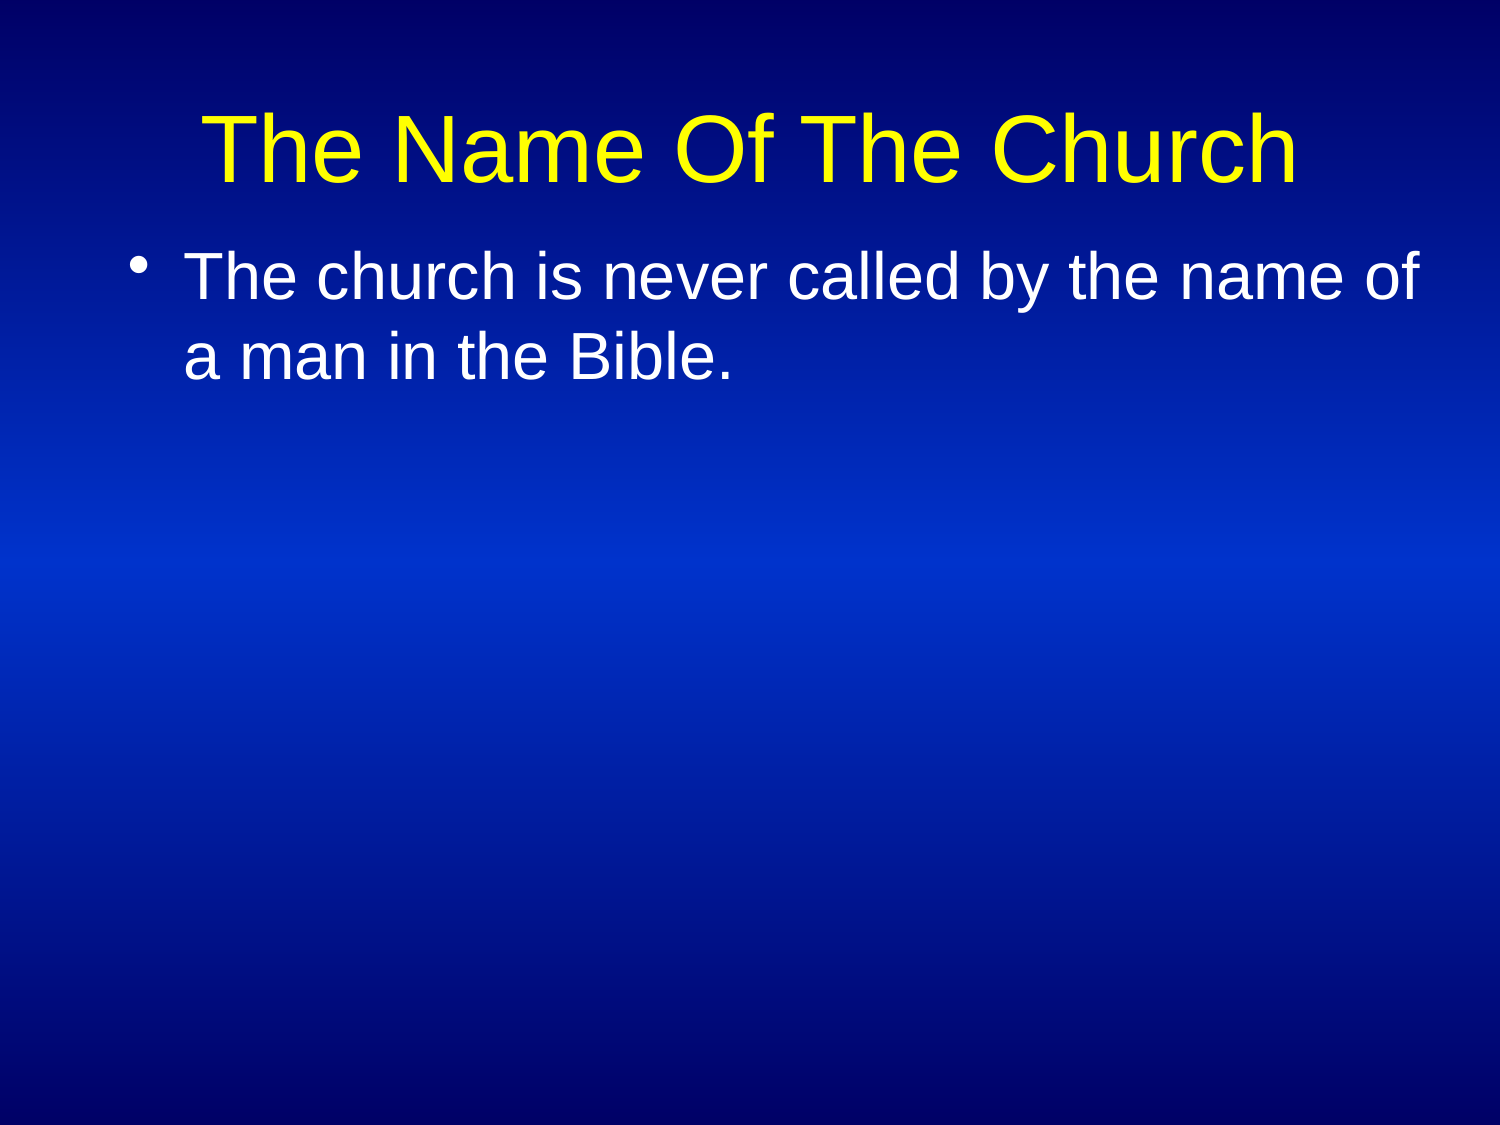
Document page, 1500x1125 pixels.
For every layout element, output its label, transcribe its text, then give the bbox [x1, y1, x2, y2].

title The Name Of The Church [37, 50, 1463, 238]
list The church is never called by the name of a man in the Bible. [112, 224, 1463, 1125]
